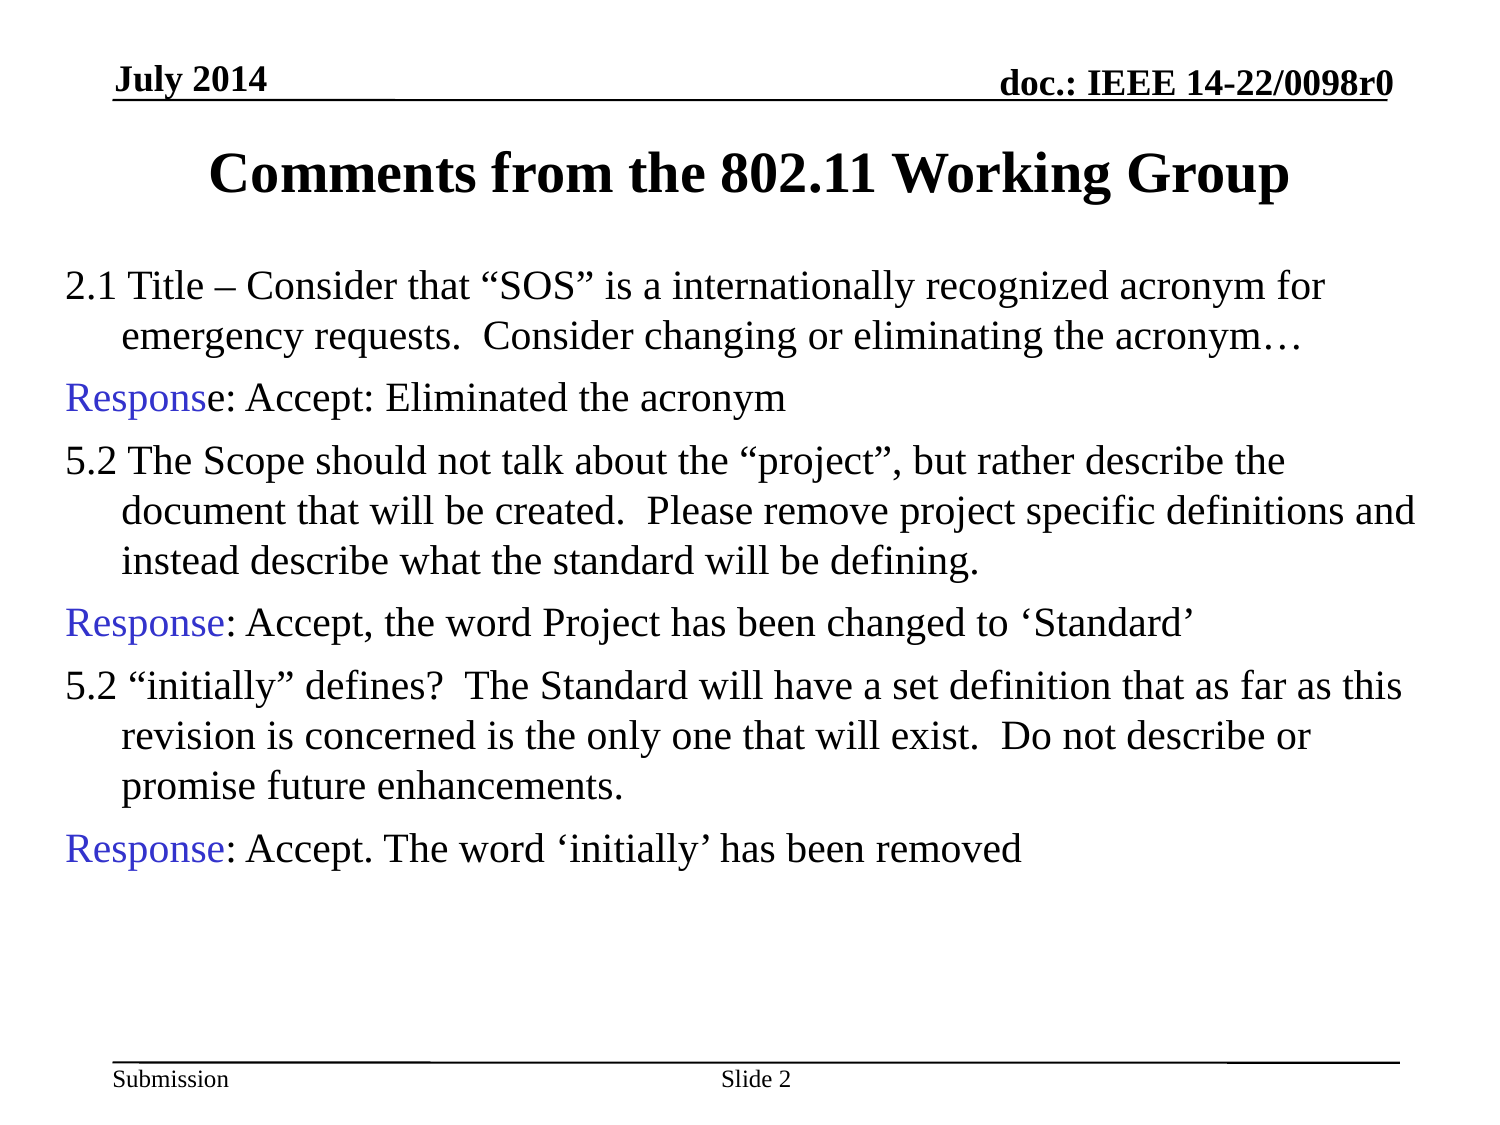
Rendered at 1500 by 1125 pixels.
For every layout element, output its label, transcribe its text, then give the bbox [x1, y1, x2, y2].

slide_number Slide 2 [712, 1061, 800, 1123]
list 2.1 Title – Consider that “SOS” is a internationally recognized acronym for emergency requests. Consider changing or eliminating the acronym… Response: Accept: Eliminated the acronym 5.2 The Scope should not talk about the “project”, but rather describe the document that will be created. Please remove project specific definitions and instead describe what the standard will be defining. Response: Accept, the word Project has been changed to ‘Standard’ 5.2 “initially” defines? The Standard will have a set definition that as far as this revision is concerned is the only one that will exist. Do not describe or promise future enhancements. Response: Accept. The word ‘initially’ has been removed [49, 249, 1451, 988]
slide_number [114, 54, 423, 100]
title Comments from the 802.11 Working Group [112, 112, 1388, 226]
